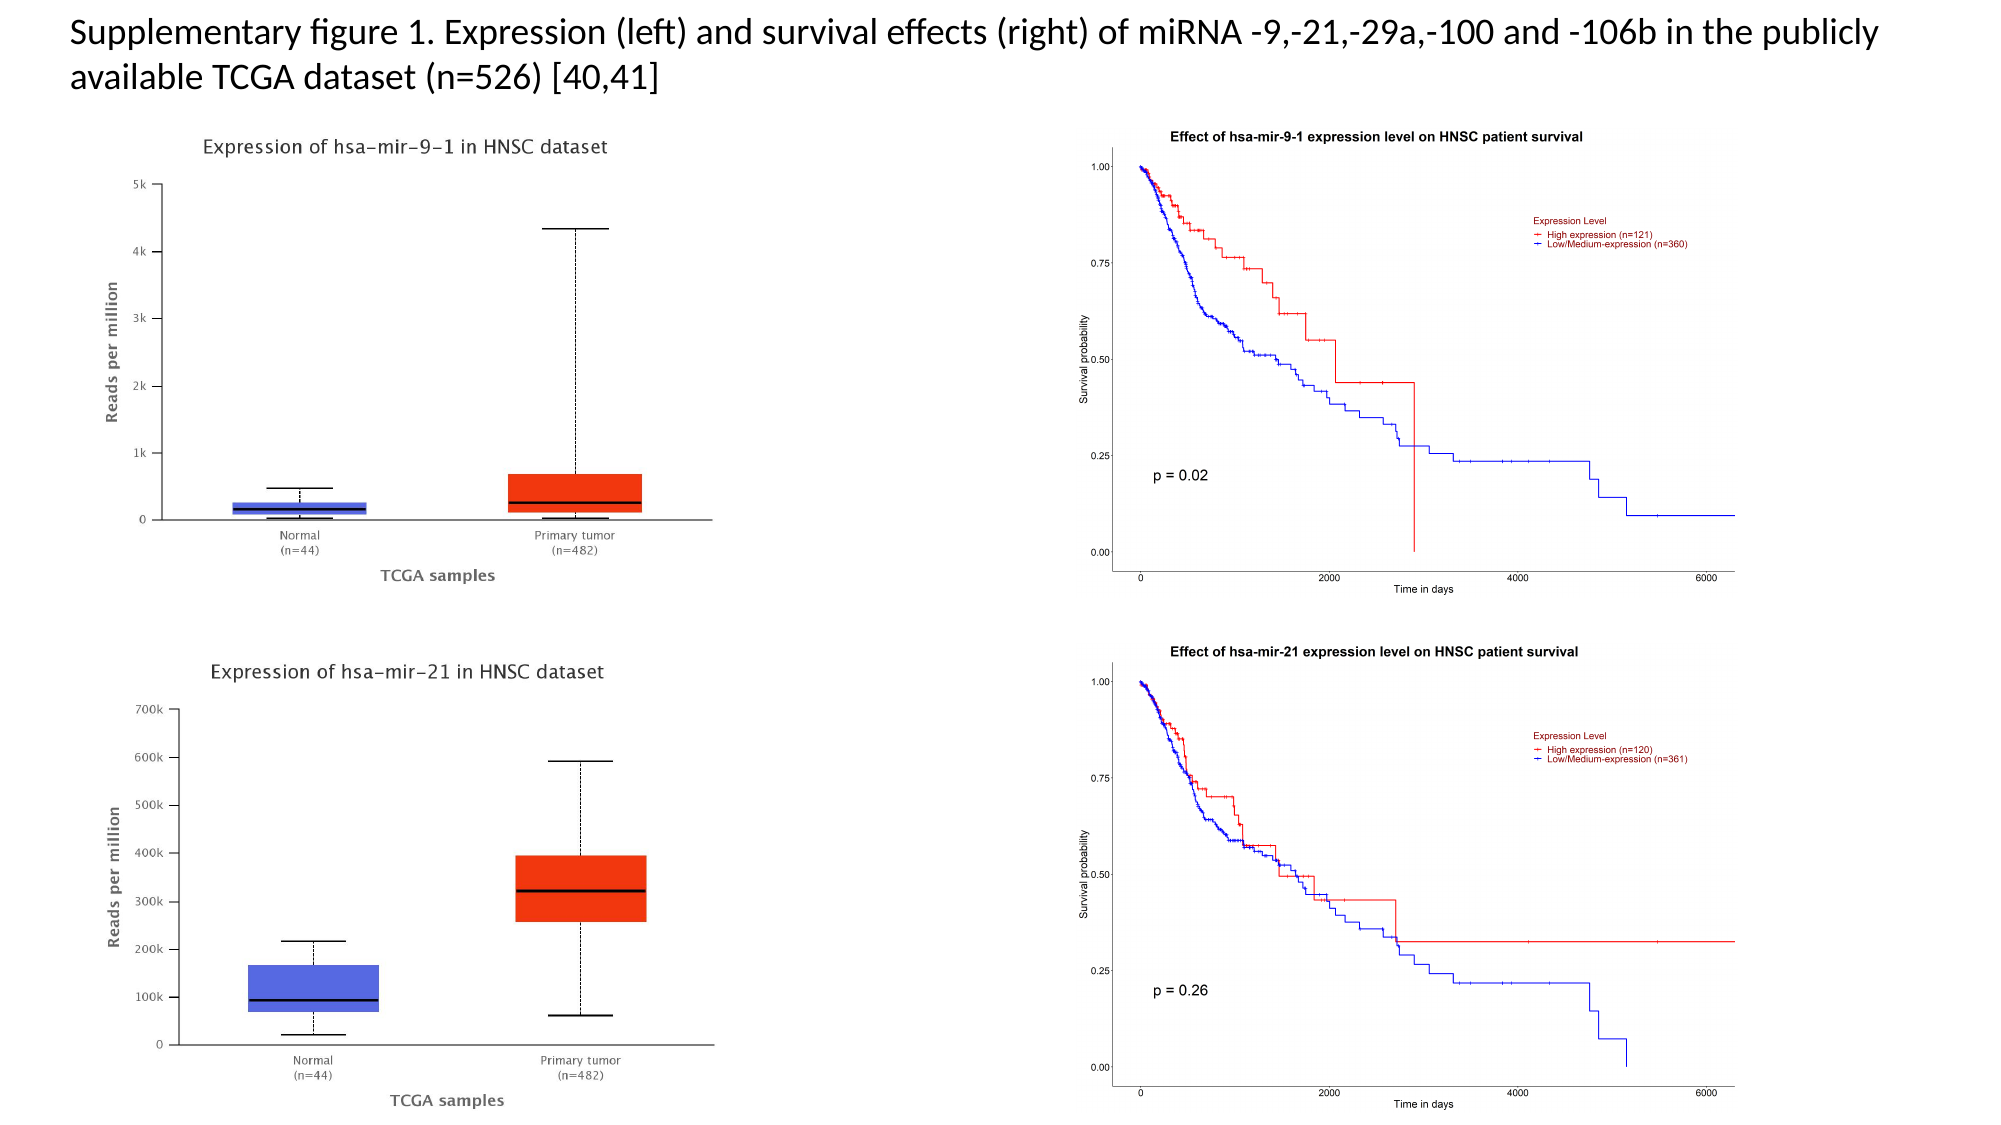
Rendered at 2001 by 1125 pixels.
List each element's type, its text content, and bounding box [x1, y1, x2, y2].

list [1076, 644, 1738, 1113]
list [1076, 128, 1738, 598]
picture [89, 653, 725, 1125]
text_box Supplementary figure 1. Expression (left) and survival effects (right) of miRNA -9,-21,-29a,-100 and -106b in the publicly available TCGA dataset (n=526) [40,41] [55, 0, 1945, 105]
picture [87, 128, 723, 605]
